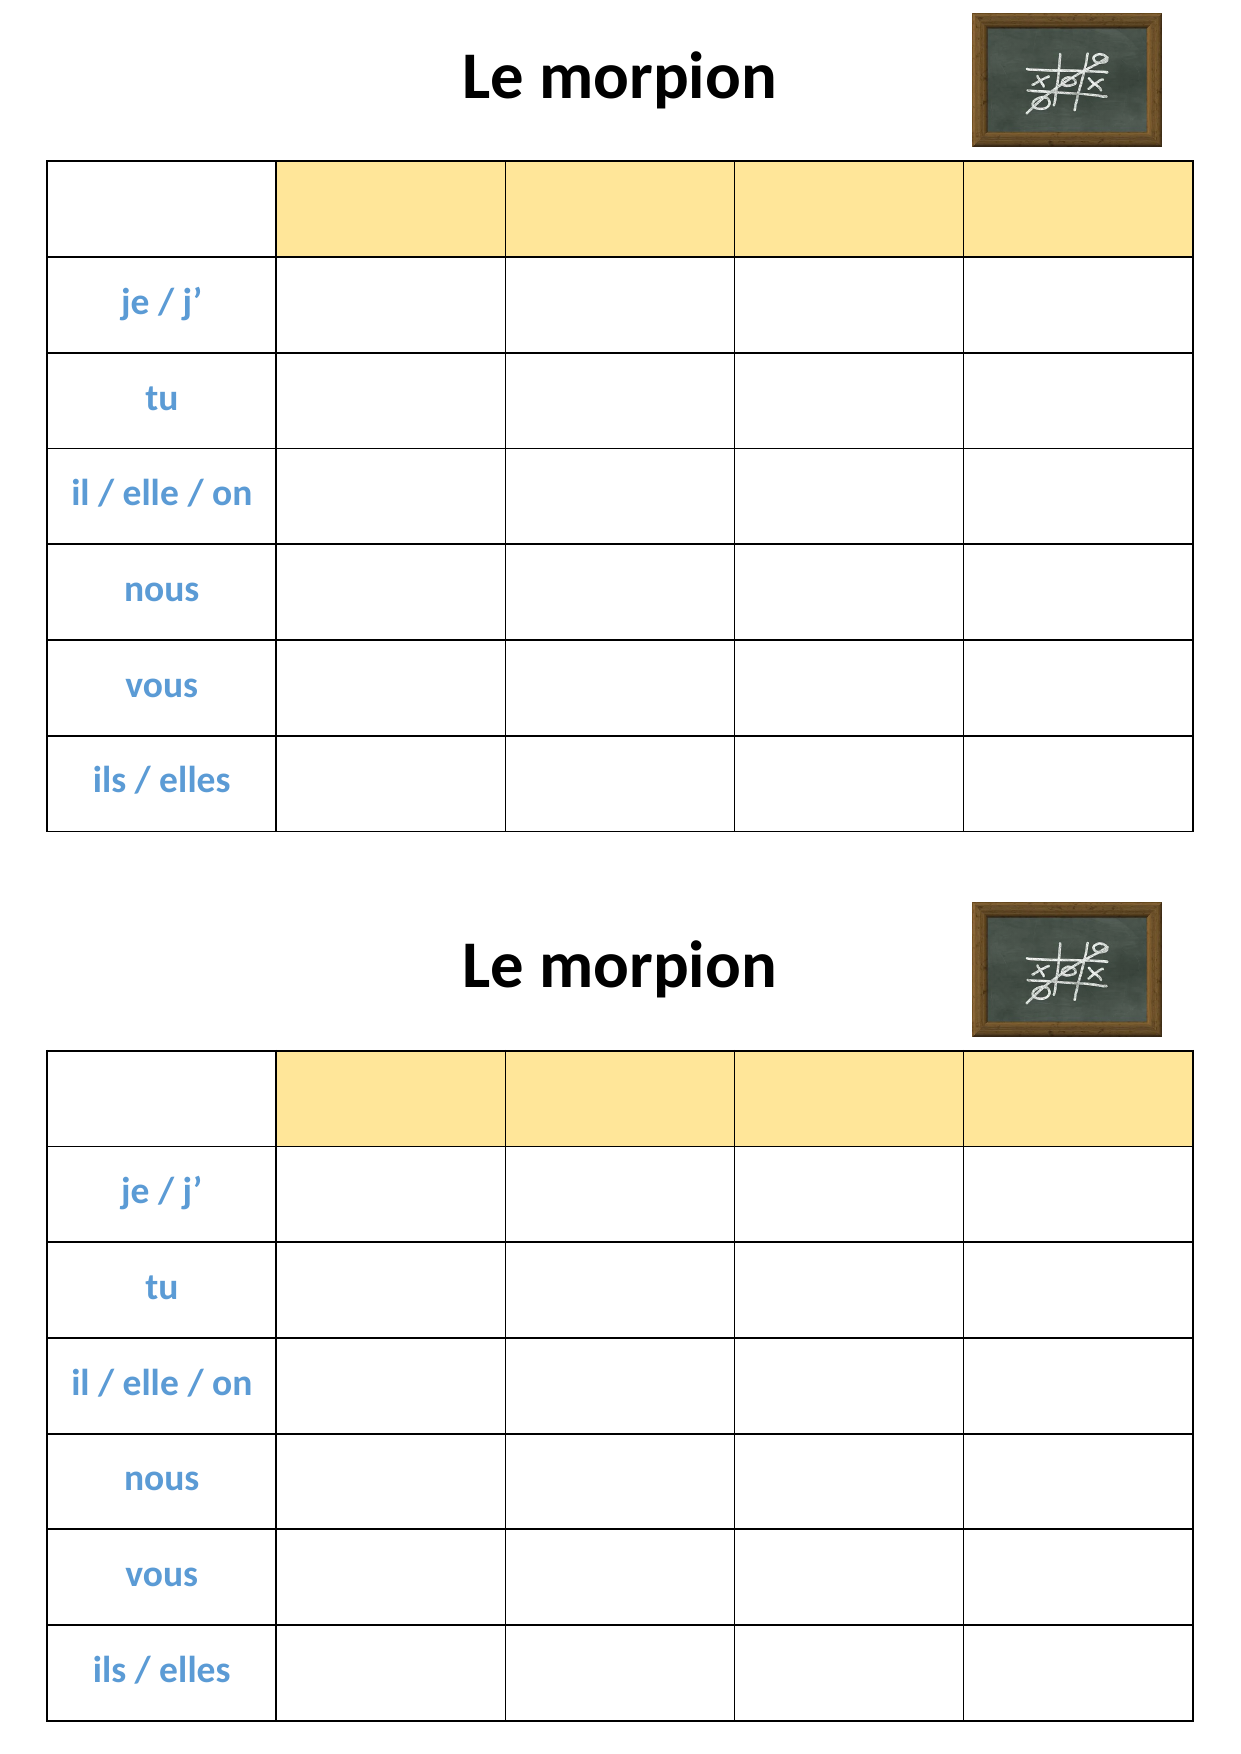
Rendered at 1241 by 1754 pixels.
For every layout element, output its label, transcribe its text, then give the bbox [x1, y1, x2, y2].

table_cell [277, 641, 505, 735]
table_header [506, 1052, 734, 1146]
table_cell je / j’ [48, 1147, 275, 1241]
table_cell [277, 1339, 505, 1433]
table_cell [964, 641, 1192, 735]
table_cell [506, 354, 734, 448]
table_cell [735, 258, 963, 352]
table_cell [506, 1626, 734, 1720]
table_cell [506, 1530, 734, 1624]
table_cell nous [48, 1435, 275, 1528]
table_cell [735, 1530, 963, 1624]
table_cell [506, 1435, 734, 1528]
table_cell [964, 258, 1192, 352]
table_cell ils / elles [48, 1626, 275, 1720]
table_cell [277, 449, 505, 543]
table_header [735, 1052, 963, 1146]
table_cell [964, 449, 1192, 543]
table_cell [735, 1243, 963, 1337]
table_cell [506, 737, 734, 831]
table_cell [506, 1147, 734, 1241]
table_cell [735, 641, 963, 735]
table_cell [964, 1243, 1192, 1337]
table_header [506, 162, 734, 256]
table_cell nous [48, 545, 275, 639]
table_cell [735, 1435, 963, 1528]
table_cell [964, 1626, 1192, 1720]
table_cell [277, 1243, 505, 1337]
table_header [48, 1052, 275, 1146]
table_header [277, 1052, 505, 1146]
table_cell [277, 354, 505, 448]
table_cell [277, 1147, 505, 1241]
table_cell [506, 258, 734, 352]
table_cell vous [48, 641, 275, 735]
table_cell [506, 641, 734, 735]
table_header [964, 1052, 1192, 1146]
table_cell [506, 449, 734, 543]
text_box Le morpion [267, 33, 972, 128]
table_cell [964, 545, 1192, 639]
table_cell [277, 737, 505, 831]
table_header [964, 162, 1192, 256]
table_cell [277, 1435, 505, 1528]
table_cell [964, 1147, 1192, 1241]
table_cell je / j’ [48, 258, 275, 352]
picture [972, 902, 1162, 1037]
table_cell [964, 737, 1192, 831]
table_cell [277, 545, 505, 639]
table_cell [735, 545, 963, 639]
table_cell tu [48, 1243, 275, 1337]
table_cell [735, 1339, 963, 1433]
table_cell [277, 258, 505, 352]
table_cell [964, 1339, 1192, 1433]
table_cell [735, 1147, 963, 1241]
table_cell [506, 545, 734, 639]
table_cell ils / elles [48, 737, 275, 831]
table_cell [964, 1435, 1192, 1528]
table_cell [506, 1339, 734, 1433]
table_cell [964, 354, 1192, 448]
picture [972, 13, 1162, 147]
table_cell [735, 1626, 963, 1720]
table_cell [735, 737, 963, 831]
table_cell [964, 1530, 1192, 1624]
text_box Le morpion [267, 922, 972, 1017]
table_cell vous [48, 1530, 275, 1624]
table_cell tu [48, 354, 275, 448]
table_cell [277, 1626, 505, 1720]
table_cell [735, 449, 963, 543]
table_header [48, 162, 275, 256]
table_cell il / elle / on [48, 449, 275, 543]
table_header [277, 162, 505, 256]
table_cell [277, 1530, 505, 1624]
table_cell il / elle / on [48, 1339, 275, 1433]
table_cell [506, 1243, 734, 1337]
table_cell [735, 354, 963, 448]
table_header [735, 162, 963, 256]
